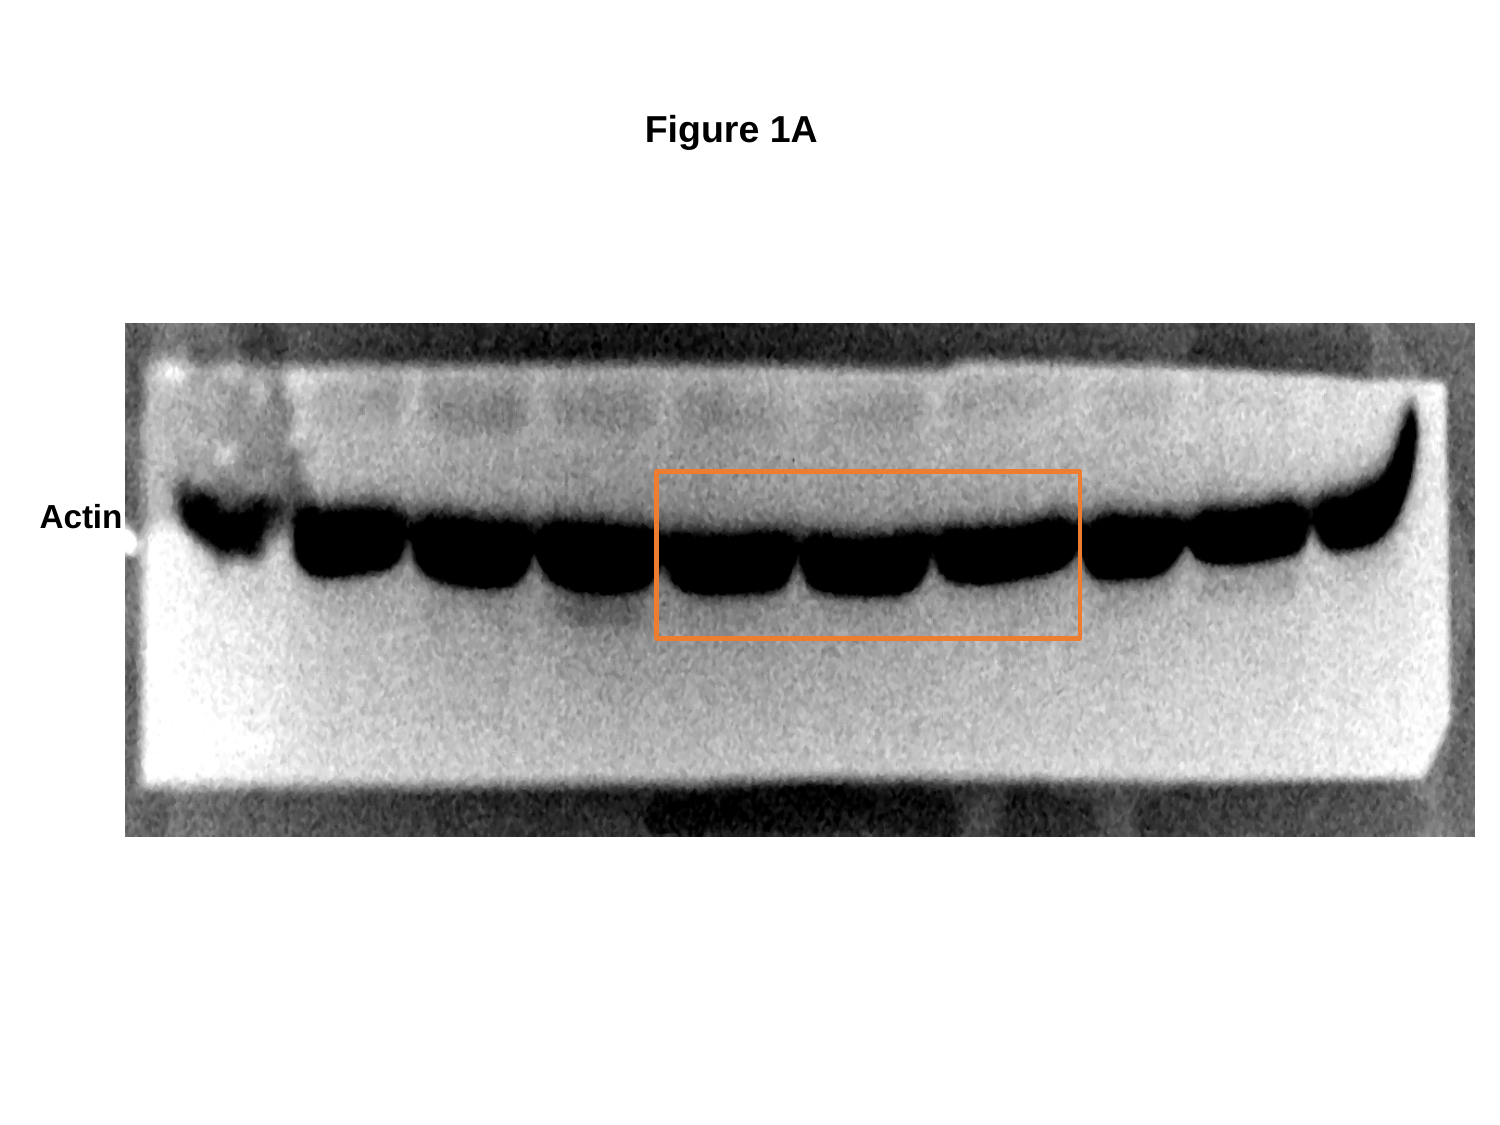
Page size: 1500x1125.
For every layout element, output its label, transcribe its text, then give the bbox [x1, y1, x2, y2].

text_box Figure 1A [629, 97, 857, 157]
picture [124, 323, 1475, 837]
text_box Actin [24, 488, 124, 543]
